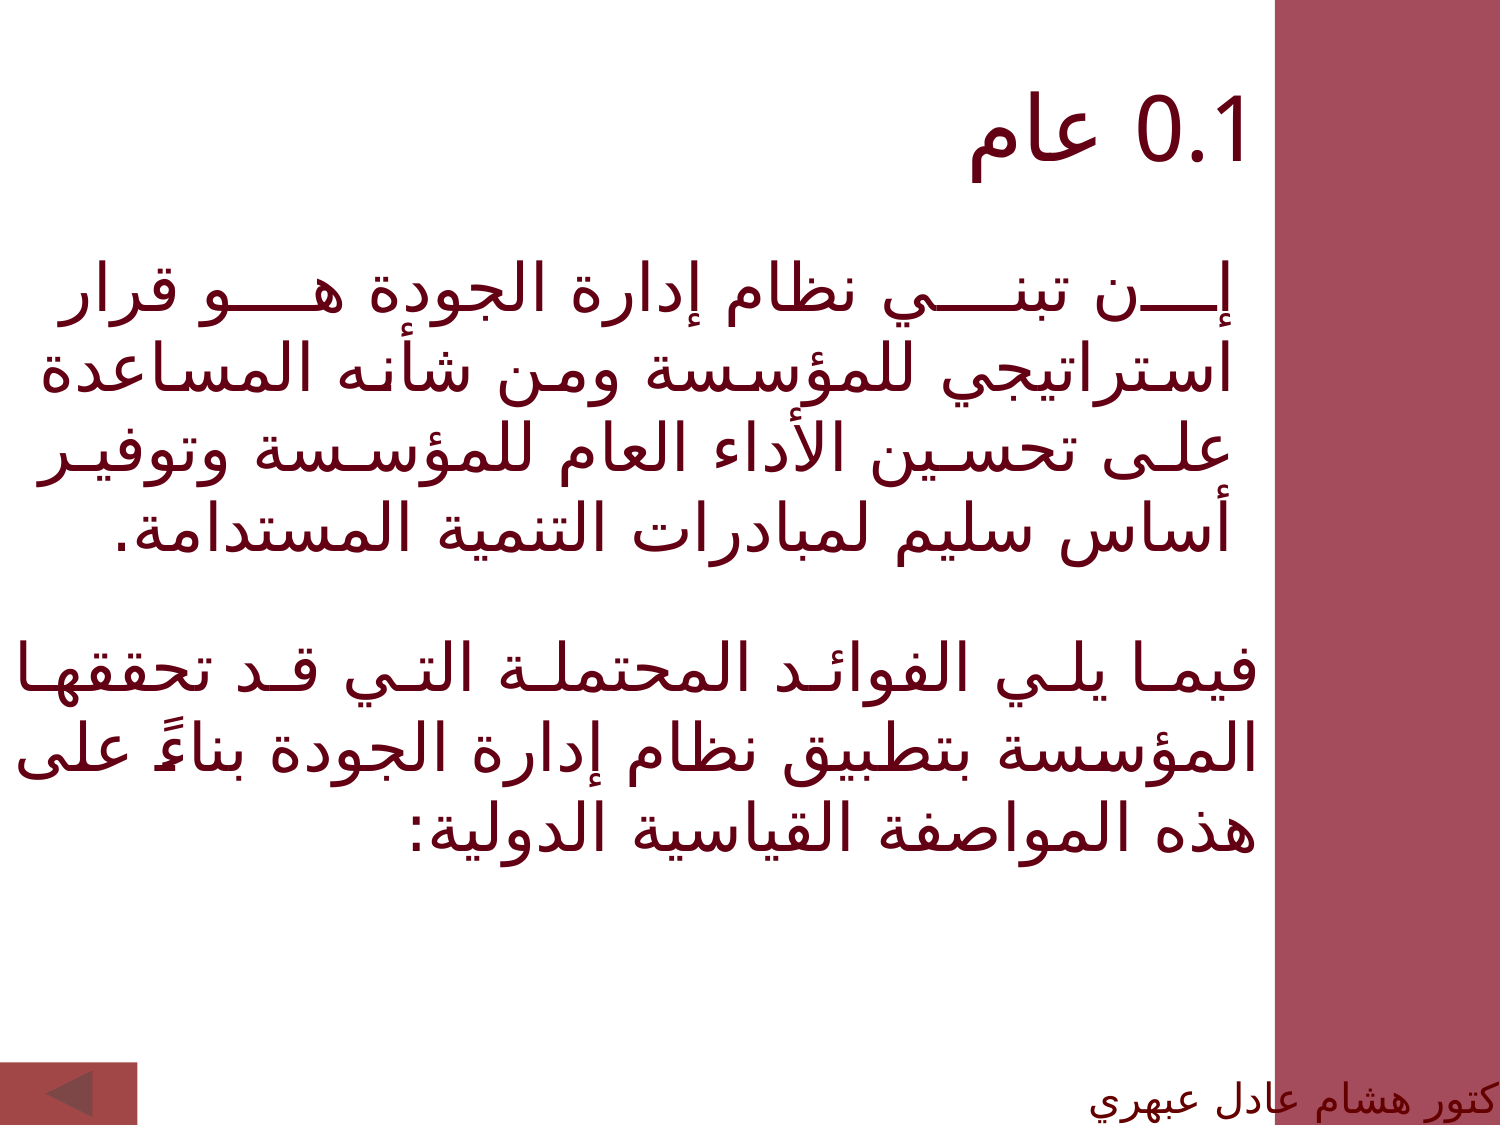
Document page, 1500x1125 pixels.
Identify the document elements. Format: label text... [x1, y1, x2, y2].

text_box [1273, 0, 1500, 1064]
text_box الدكتور هشام عادل عبهري [1073, 1064, 1500, 1125]
text_box فيما يلي الفوائد المحتملة التي قد تحققها المؤسسة بتطبيق نظام إدارة الجودة بناءً على هذه المواصفة القياسية الدولية: [0, 617, 1275, 873]
text_box إن تبني نظام إدارة الجودة هو قرار استراتيجي للمؤسسة ومن شأنه المساعدة على تحسين الأداء العام للمؤسسة وتوفير أساس سليم لمبادرات التنمية المستدامة. [24, 237, 1250, 573]
text_box 0.1 عام [0, 62, 1275, 188]
text_box [0, 1060, 140, 1125]
